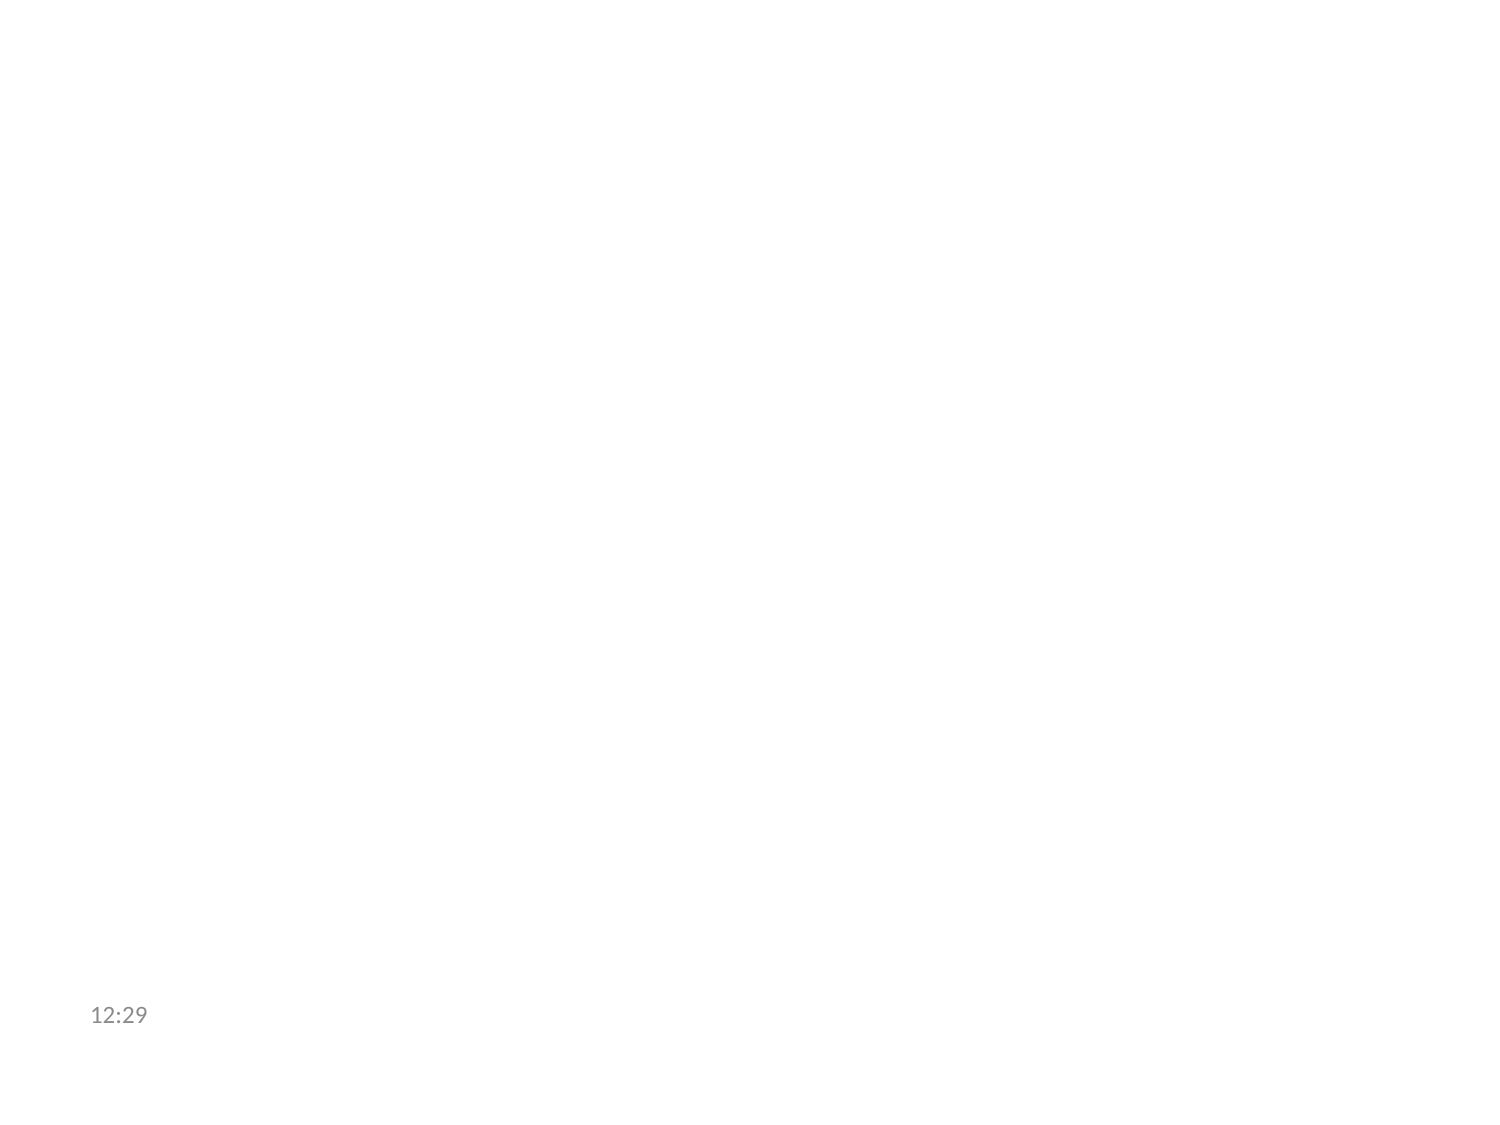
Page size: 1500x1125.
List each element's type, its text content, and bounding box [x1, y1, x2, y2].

text_box 15:35 [75, 983, 425, 1044]
